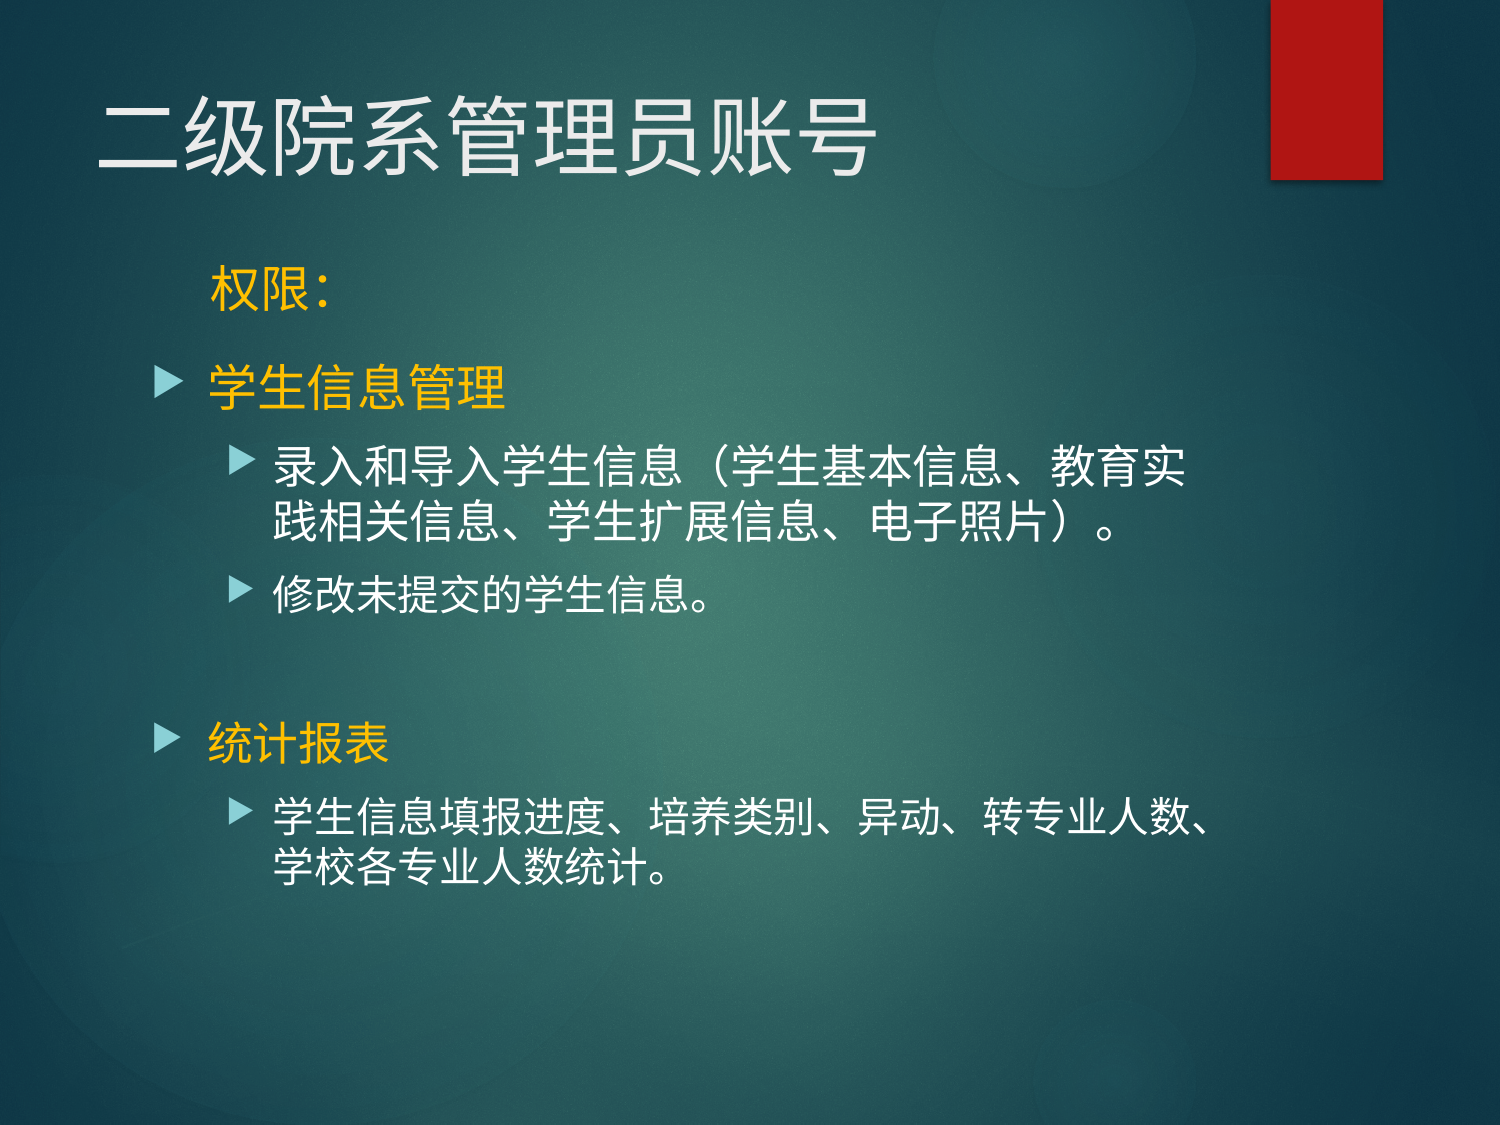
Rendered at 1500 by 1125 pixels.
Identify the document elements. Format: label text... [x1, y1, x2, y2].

list 学生信息管理 录入和导入学生信息（学生基本信息、教育实践相关信息、学生扩展信息、电子照片）。 修改未提交的学生信息。 统计报表 学生信息填报进度、培养类别、异动、转专业人数、学校各专业人数统计。 [135, 349, 1237, 976]
title 二级院系管理员账号 [79, 74, 1237, 228]
text_box 权限： [195, 250, 376, 326]
